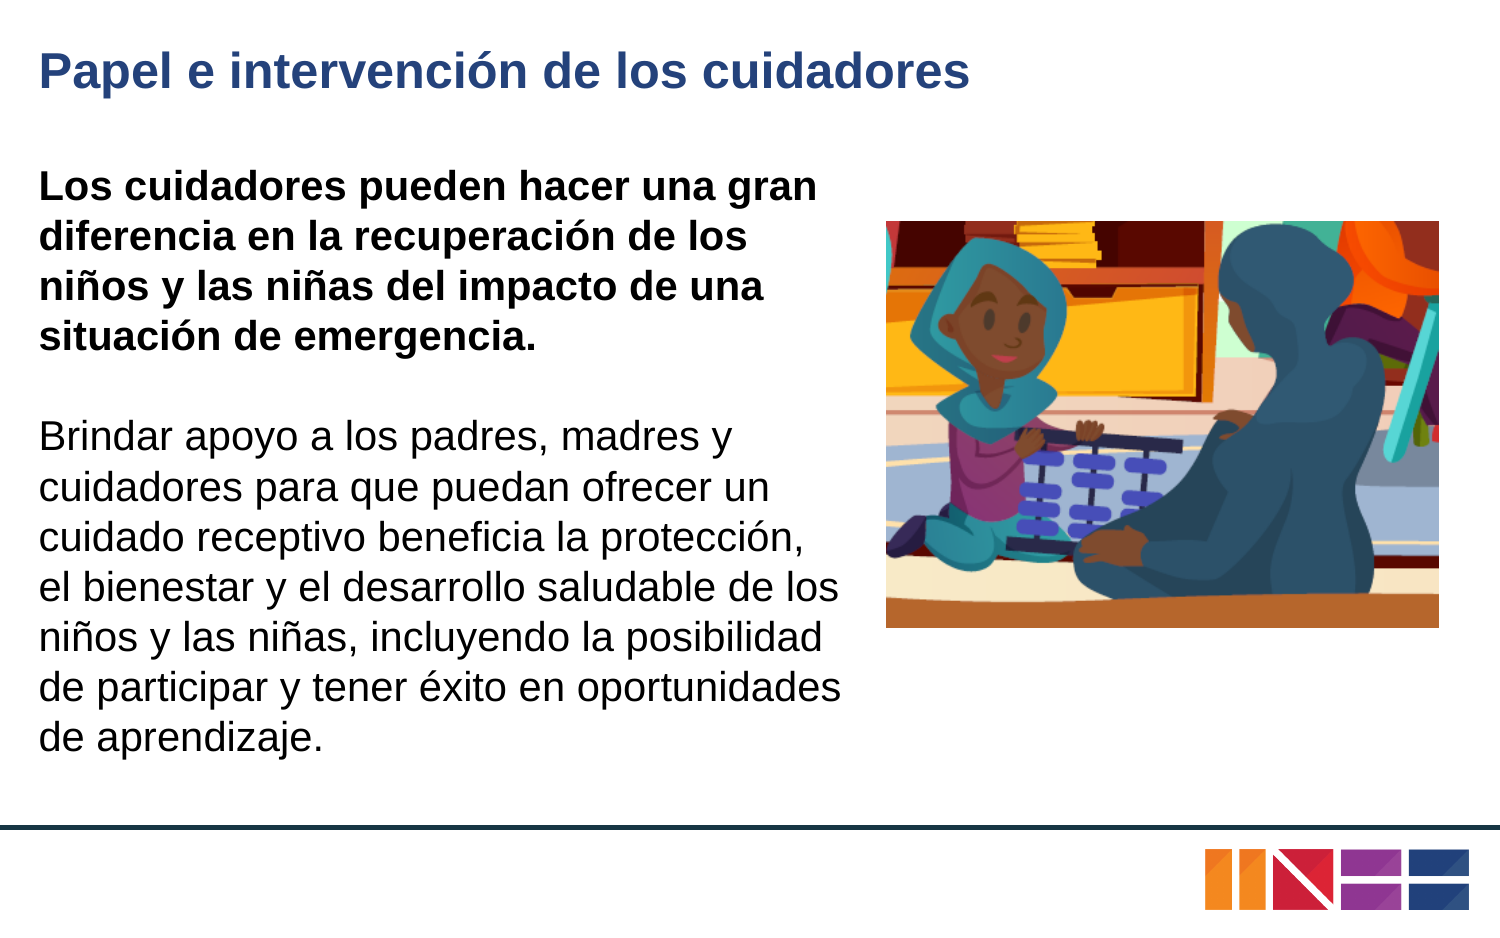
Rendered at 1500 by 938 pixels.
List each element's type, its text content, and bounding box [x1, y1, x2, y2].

picture [886, 221, 1439, 628]
list Los cuidadores pueden hacer una gran diferencia en la recuperación de los niños y las niñas del impacto de una situación de emergencia. Brindar apoyo a los padres, madres y cuidadores para que puedan ofrecer un cuidado receptivo beneficia la protección, el bienestar y el desarrollo saludable de los niños y las niñas, incluyendo la posibilidad de participar y tener éxito en oportunidades de aprendizaje. [23, 143, 860, 779]
picture [1205, 849, 1469, 910]
title Papel e intervención de los cuidadores [23, 23, 1468, 121]
